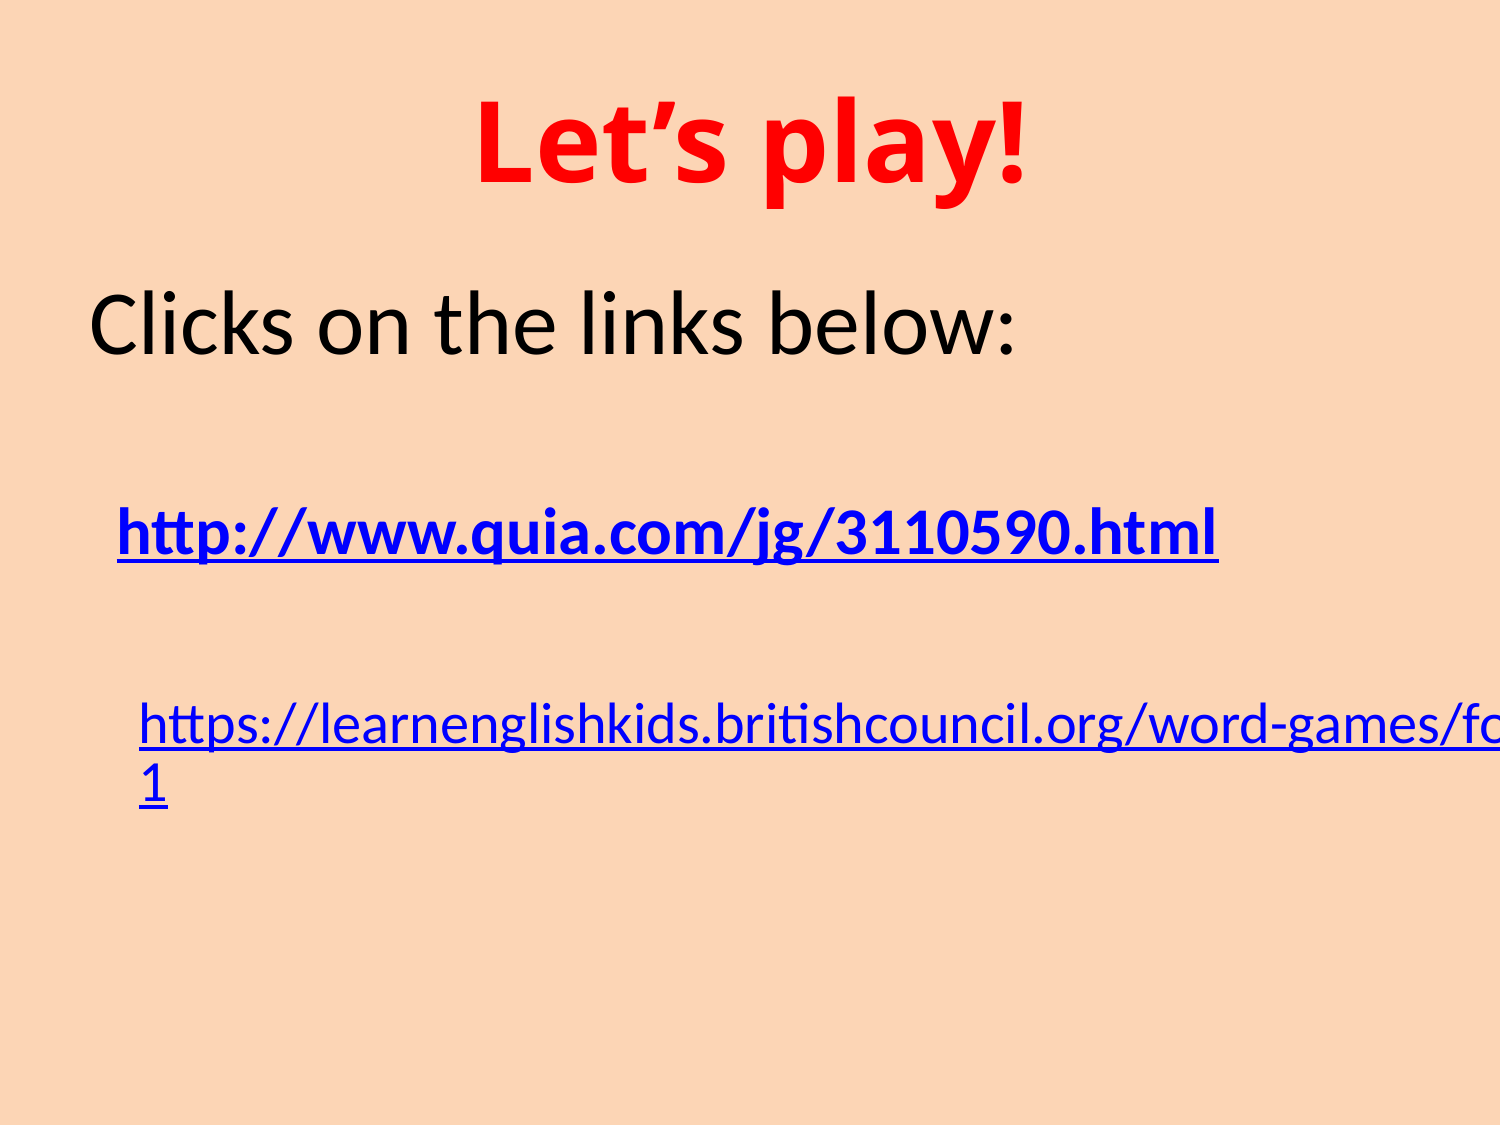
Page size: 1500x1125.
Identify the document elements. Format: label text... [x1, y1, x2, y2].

text_box Clicks on the links below: [74, 255, 1174, 380]
text_box http://www.quia.com/jg/3110590.html [101, 480, 1425, 575]
title Let’s play! [75, 45, 1425, 233]
text_box https://learnenglishkids.britishcouncil.org/word-games/food-1 [123, 677, 1500, 762]
